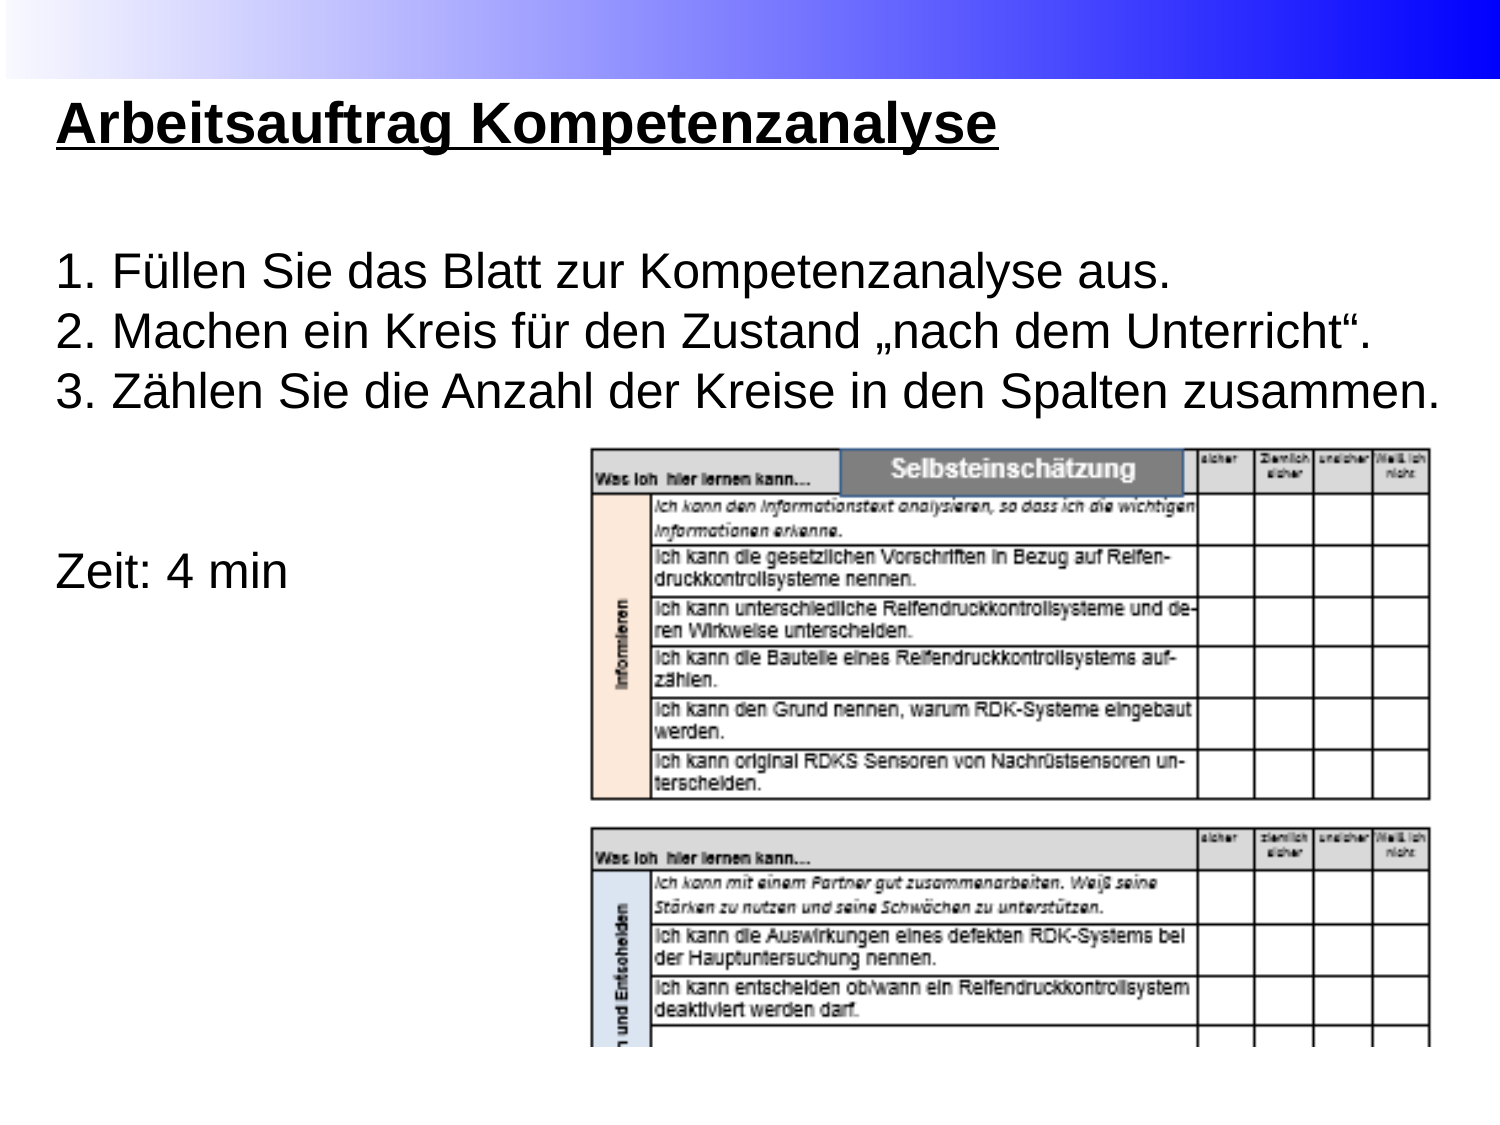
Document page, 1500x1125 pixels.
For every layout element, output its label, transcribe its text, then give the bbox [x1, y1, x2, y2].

text_box Arbeitsauftrag Kompetenzanalyse [41, 78, 1187, 303]
picture [584, 444, 1446, 1047]
text_box Füllen Sie das Blatt zur Kompetenzanalyse aus. Machen ein Kreis für den Zustand „nach dem Unterricht“. Zählen Sie die Anzahl der Kreise in den Spalten zusammen. Zeit: 4 min [40, 231, 1471, 606]
